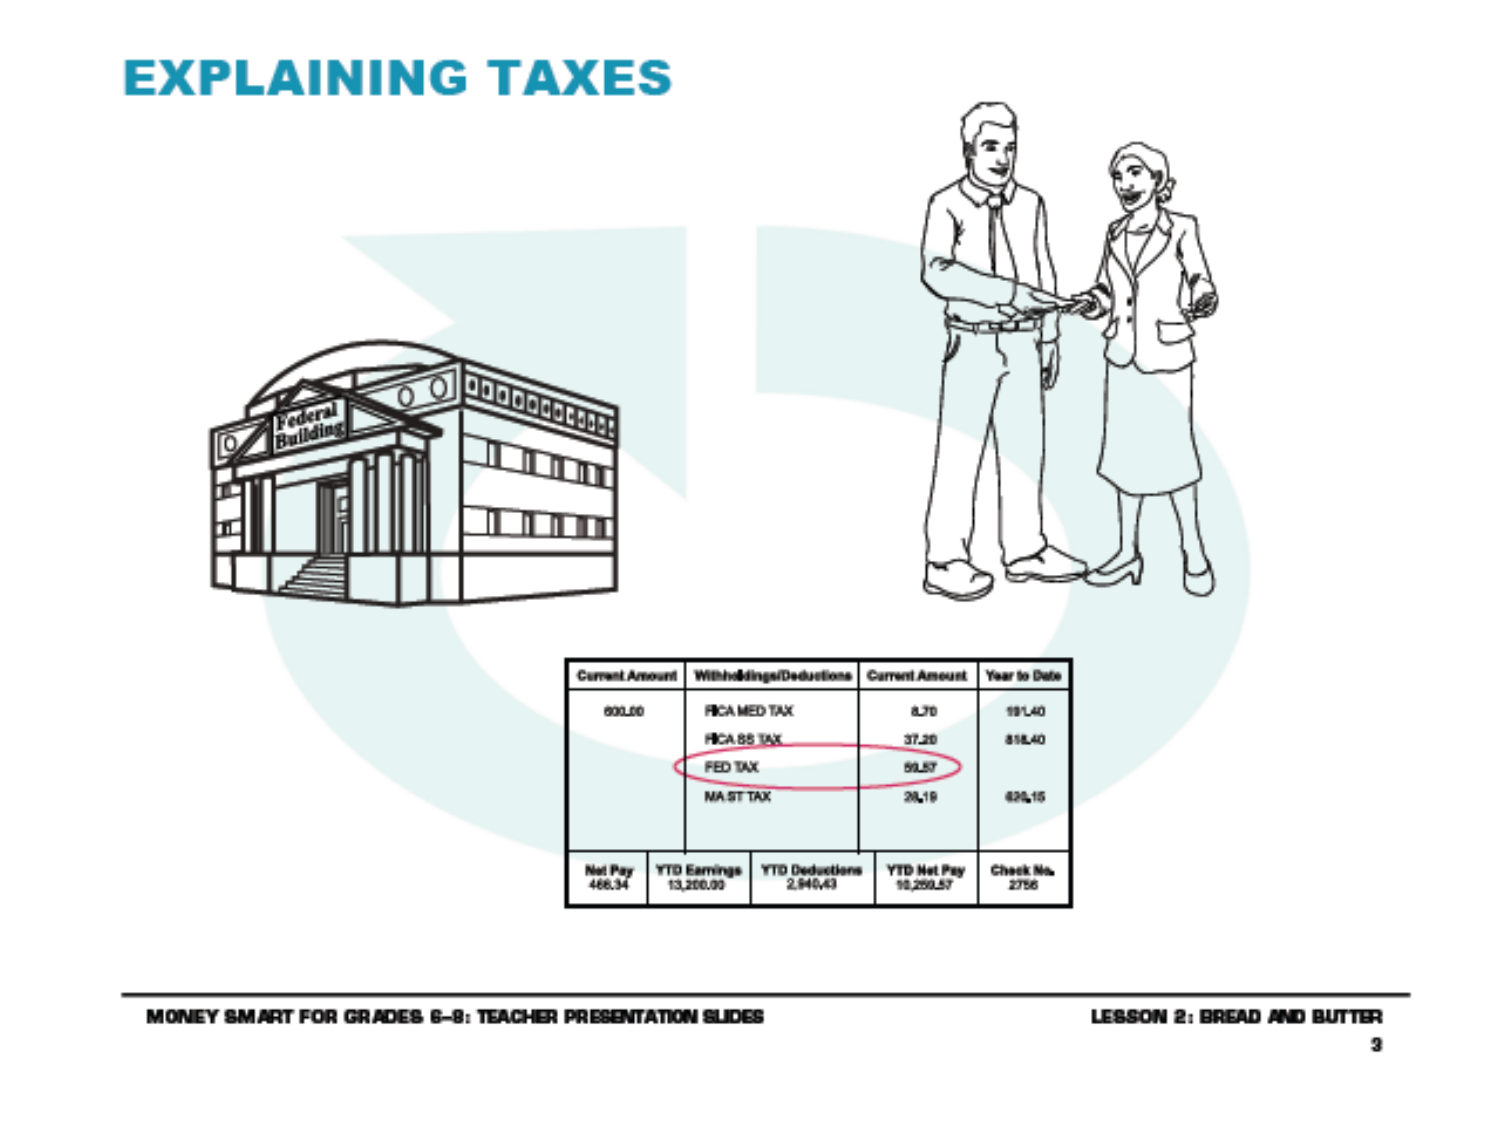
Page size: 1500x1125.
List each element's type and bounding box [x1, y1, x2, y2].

picture [74, 1, 1463, 1079]
